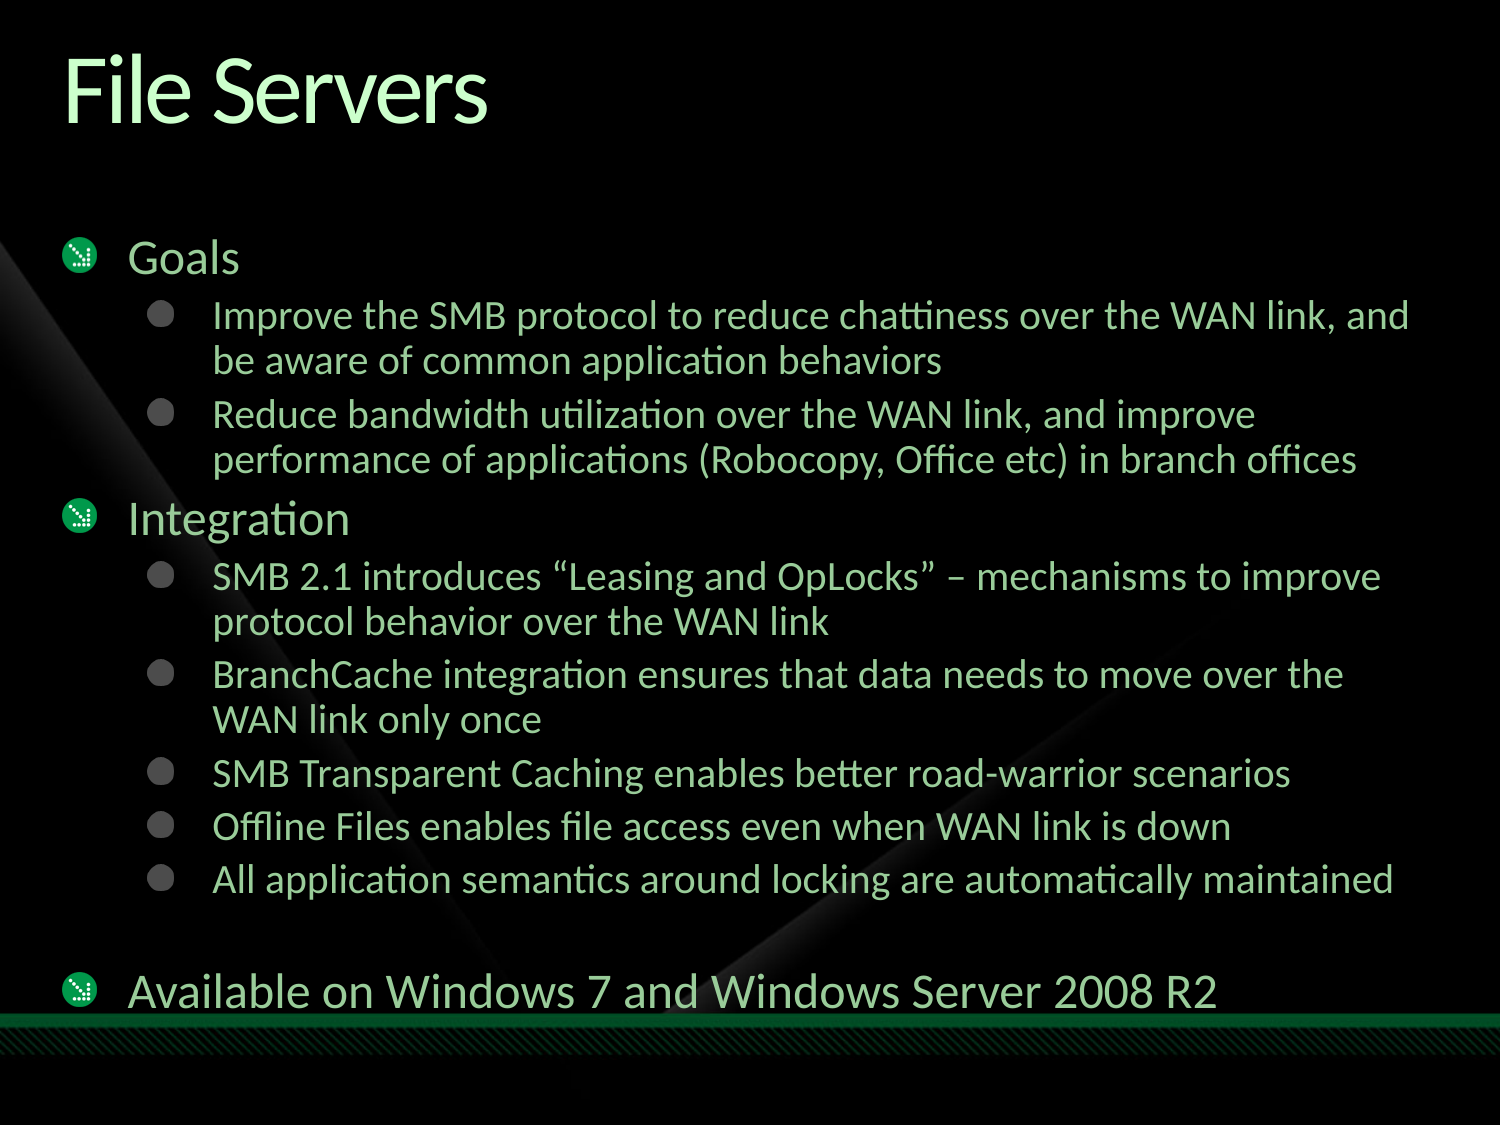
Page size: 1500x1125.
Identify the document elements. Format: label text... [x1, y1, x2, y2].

list Goals Improve the SMB protocol to reduce chattiness over the WAN link, and be aware of common application behaviors Reduce bandwidth utilization over the WAN link, and improve performance of applications (Robocopy, Office etc) in branch offices Integration SMB 2.1 introduces “Leasing and OpLocks” – mechanisms to improve protocol behavior over the WAN link BranchCache integration ensures that data needs to move over the WAN link only once SMB Transparent Caching enables better road-warrior scenarios Offline Files enables file access even when WAN link is down All application semantics around locking are automatically maintained Available on Windows 7 and Windows Server 2008 R2 [62, 231, 1438, 968]
title File Servers [62, 37, 1438, 147]
picture [0, 0, 1500, 1125]
